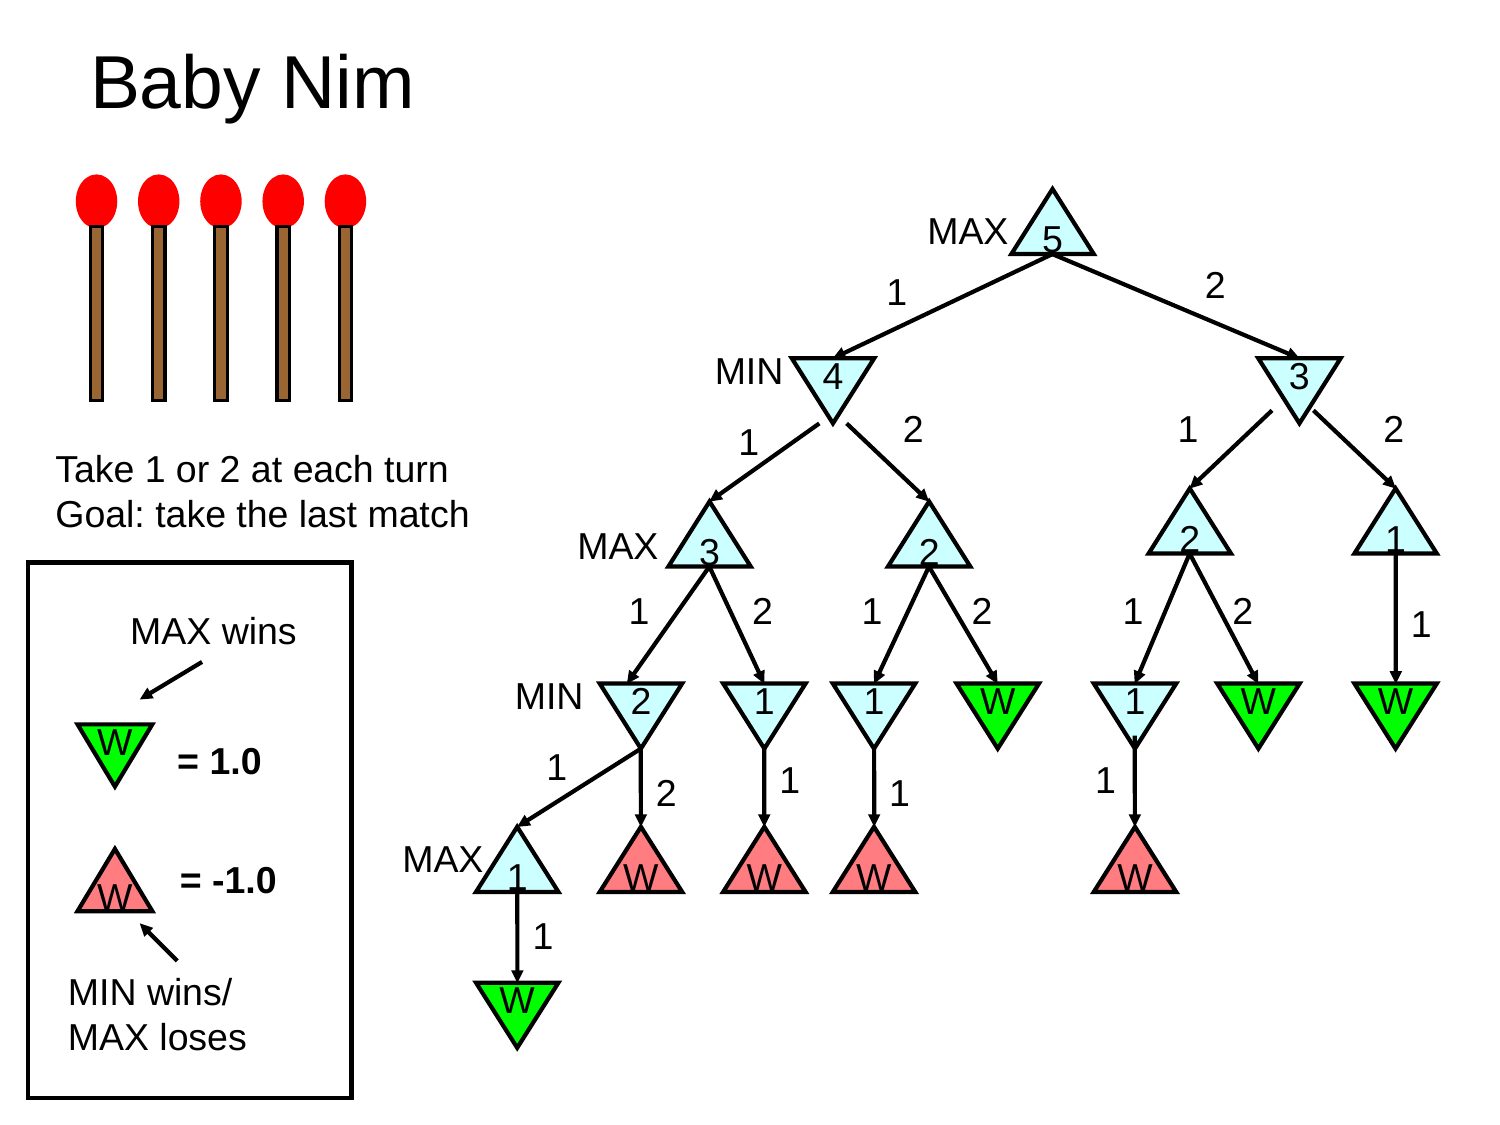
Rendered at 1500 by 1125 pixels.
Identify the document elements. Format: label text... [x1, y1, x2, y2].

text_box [77, 176, 116, 402]
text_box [139, 176, 178, 402]
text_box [326, 176, 365, 402]
title Baby Nim [74, 24, 1426, 133]
text_box Take 1 or 2 at each turn Goal: take the last match [40, 437, 470, 543]
text_box [27, 562, 352, 1098]
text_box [264, 176, 303, 402]
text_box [202, 176, 240, 402]
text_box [475, 188, 1448, 1049]
text_box MAX [387, 827, 470, 888]
